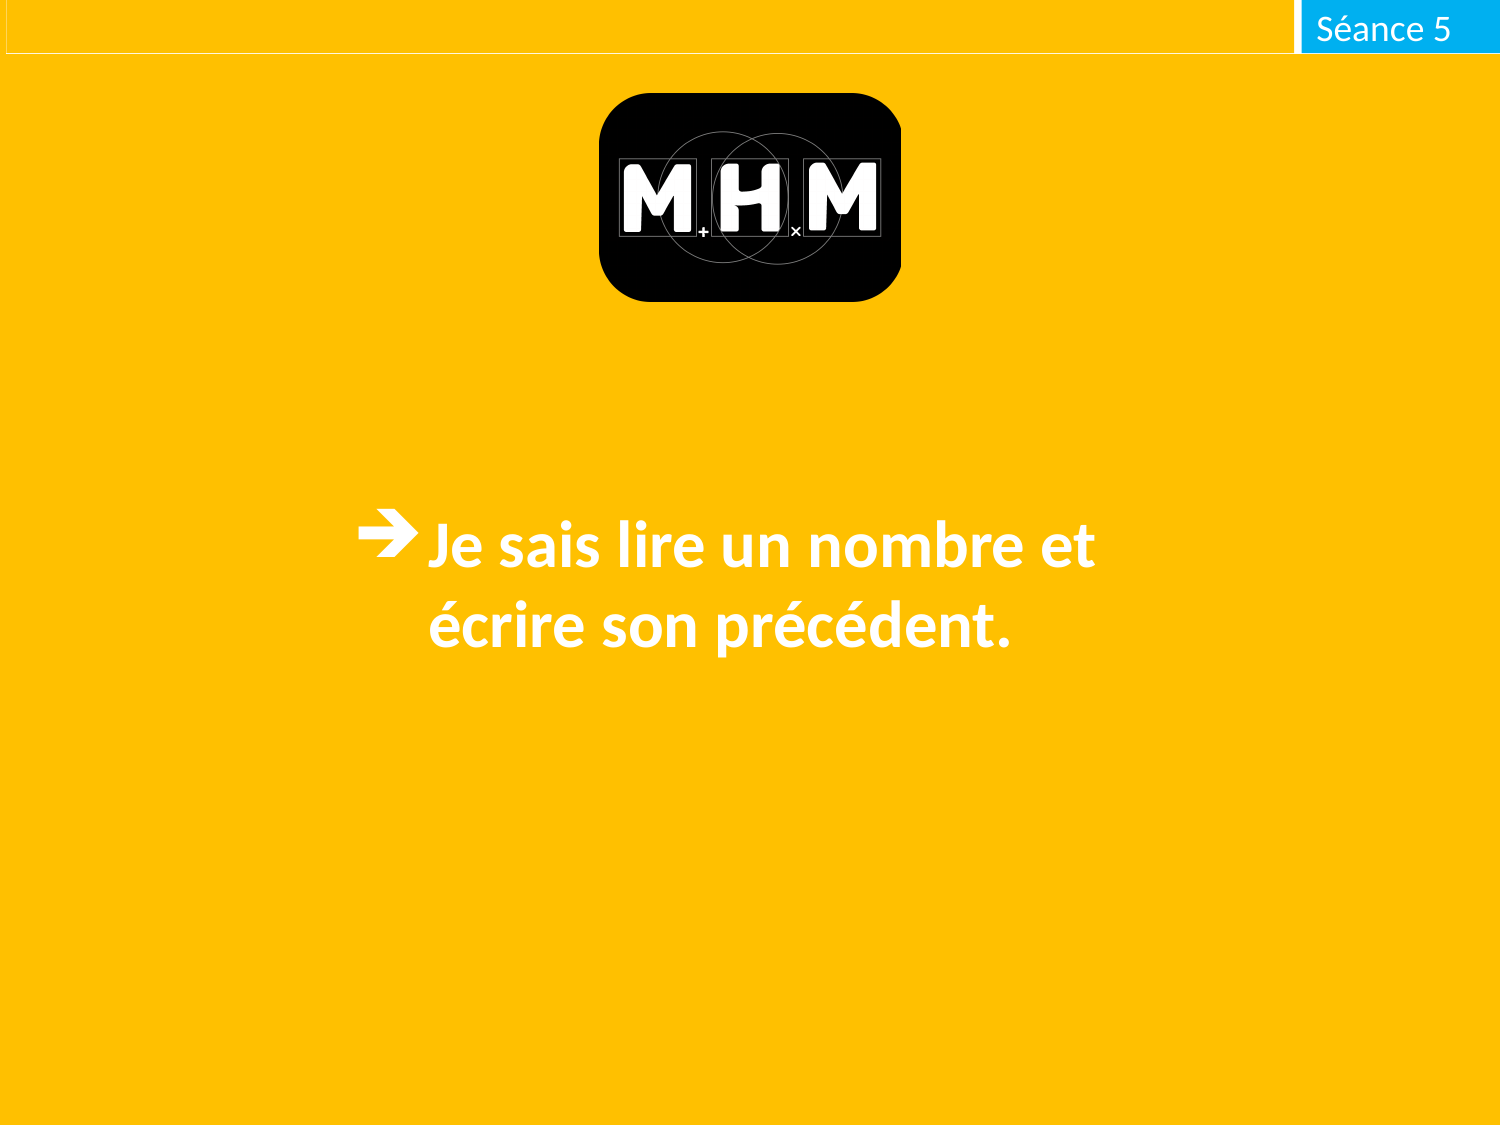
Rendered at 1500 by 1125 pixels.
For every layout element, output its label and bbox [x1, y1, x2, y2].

text_box [0, 54, 1500, 1125]
